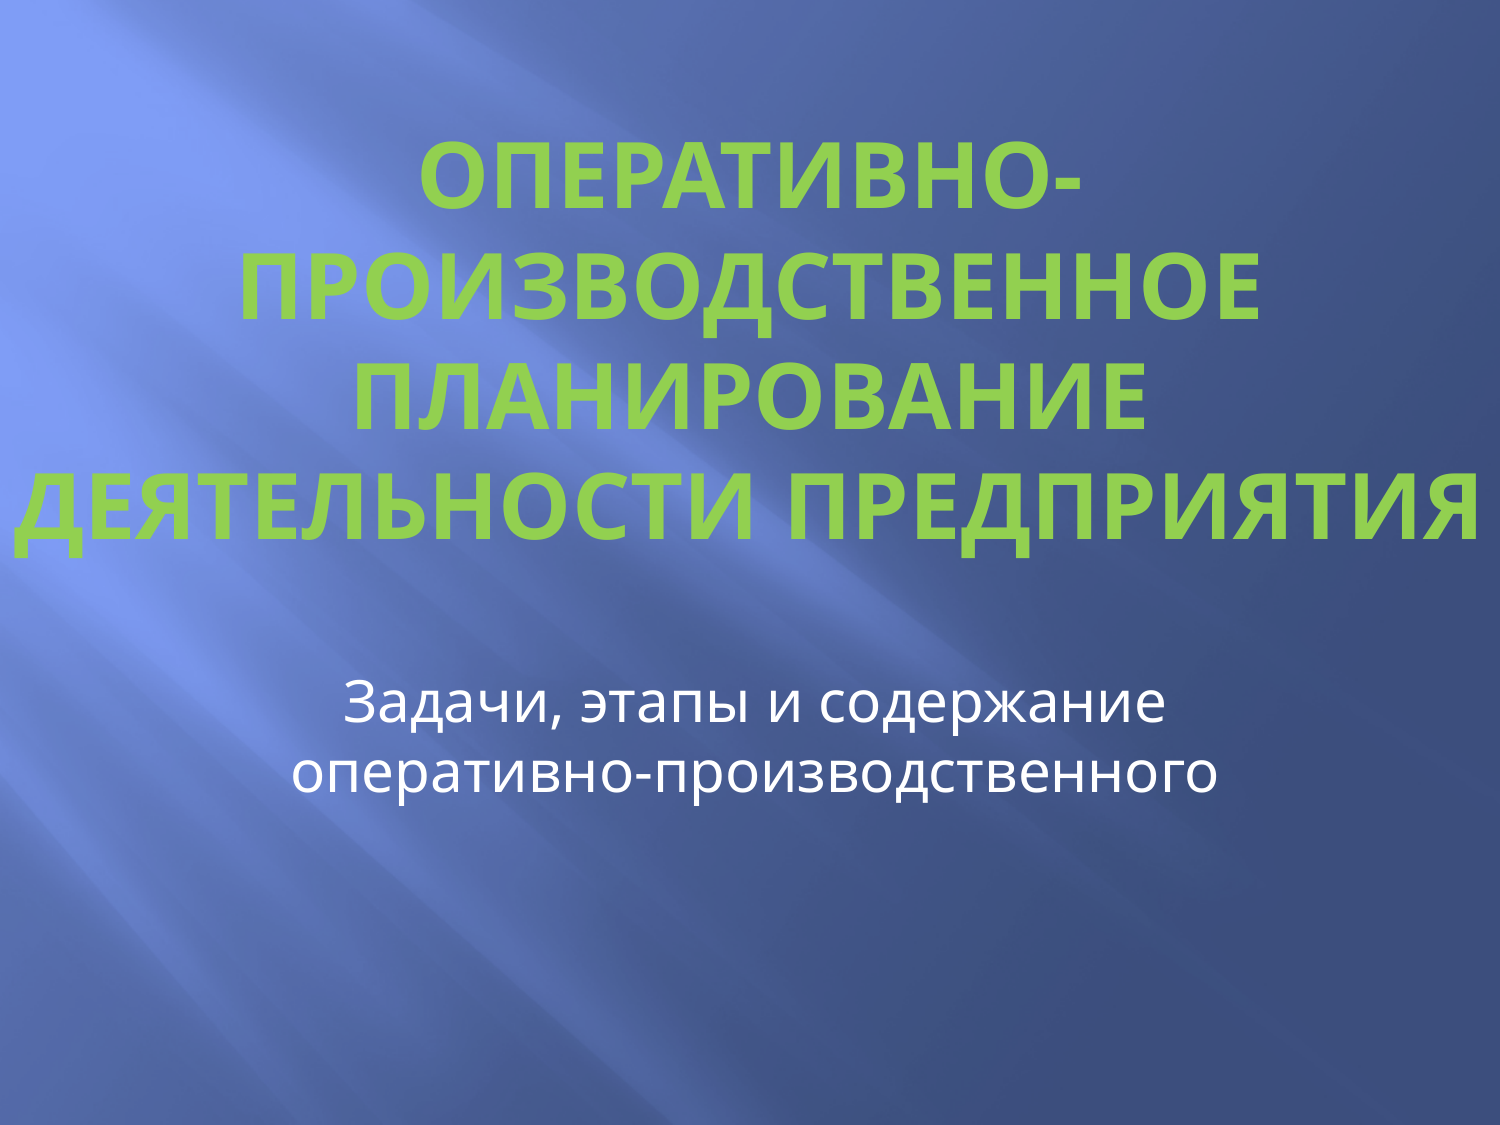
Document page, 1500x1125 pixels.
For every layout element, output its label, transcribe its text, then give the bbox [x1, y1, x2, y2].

subtitle Задачи, этапы и содержание оперативно-производственного [229, 656, 1281, 945]
title Оперативно-производственное планирование деятельности предприятия [0, 90, 1500, 559]
